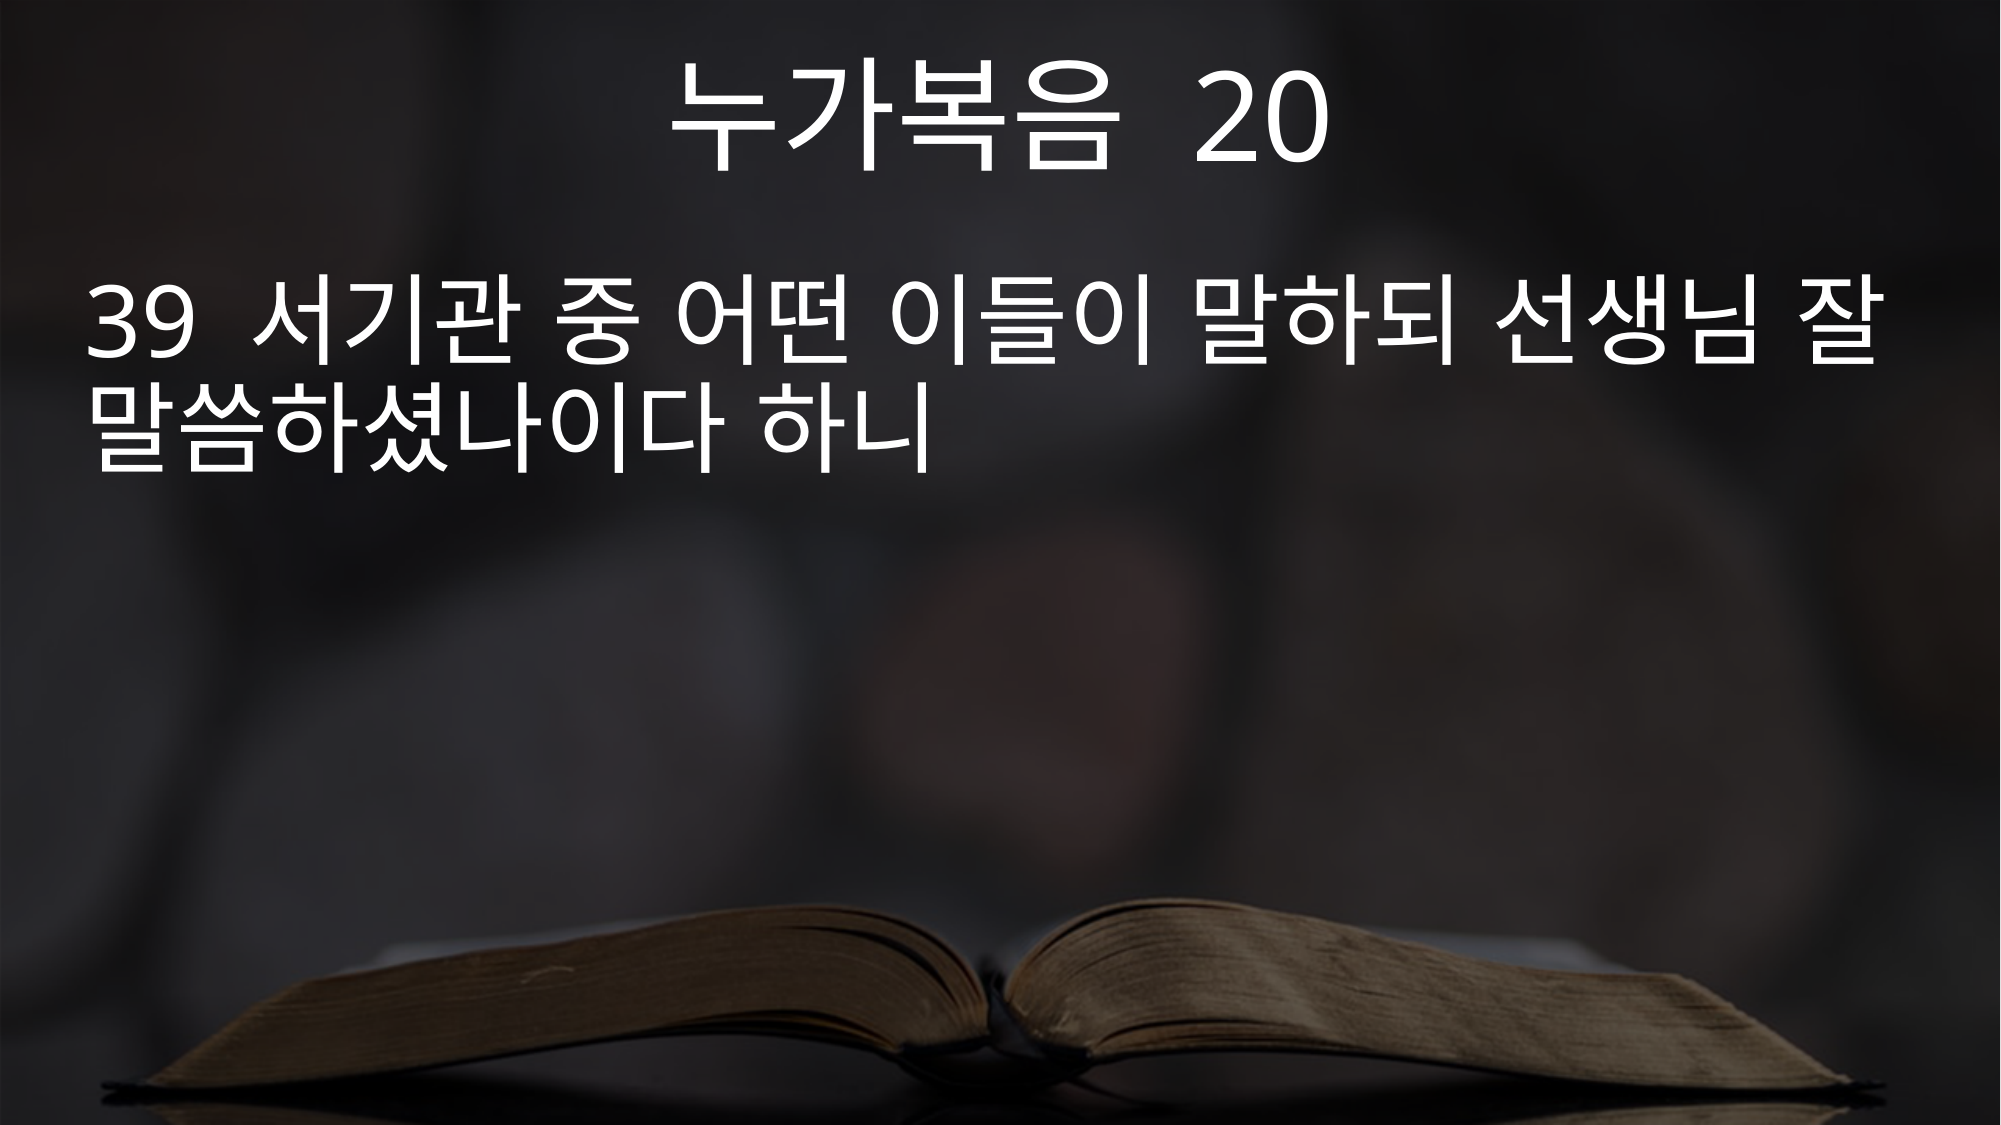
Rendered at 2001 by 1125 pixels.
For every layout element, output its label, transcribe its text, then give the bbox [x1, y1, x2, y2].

list 39 서기관 중 어떤 이들이 말하되 선생님 잘 말씀하셨나이다 하니 [69, 263, 1953, 423]
picture [0, 0, 2001, 1125]
footer 누가복음 20 [0, 32, 2000, 192]
